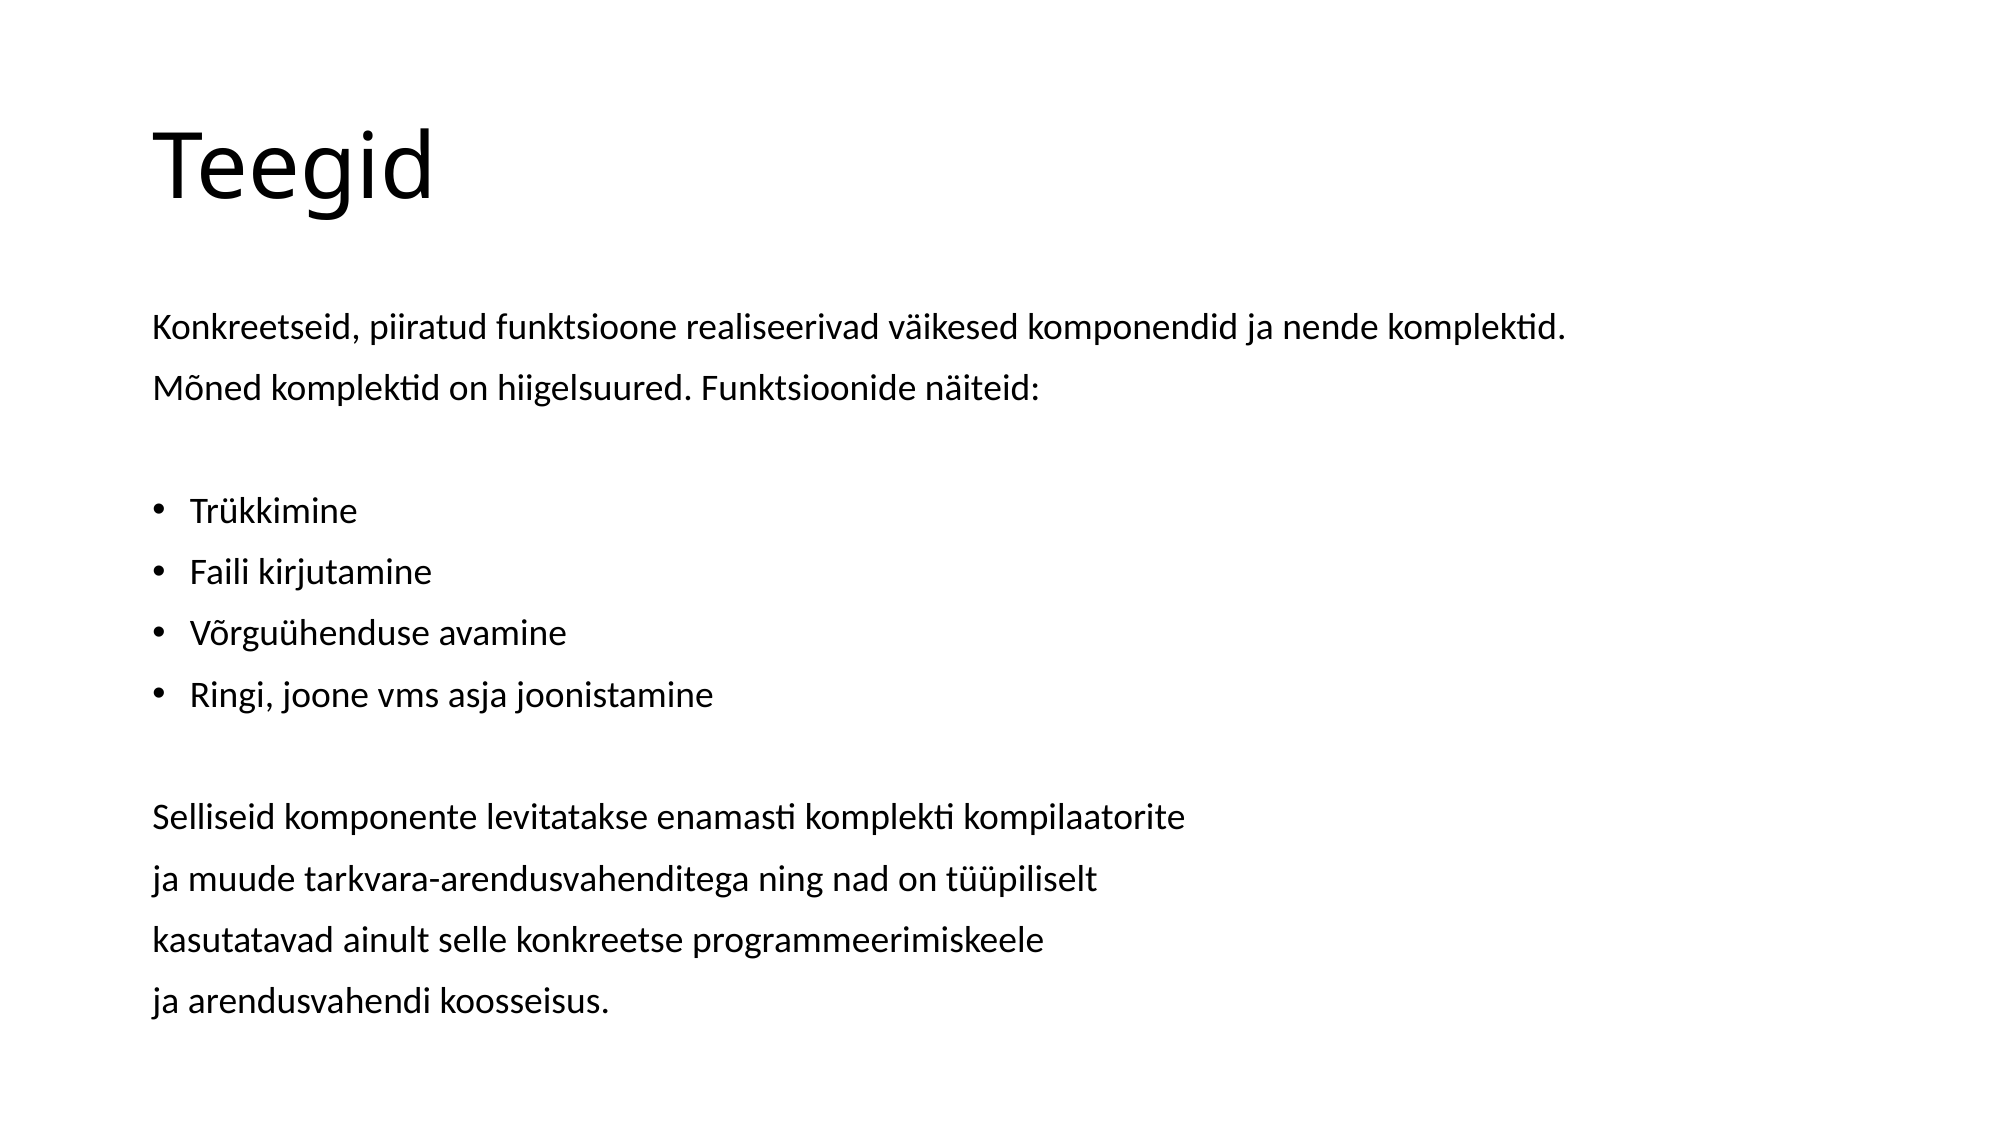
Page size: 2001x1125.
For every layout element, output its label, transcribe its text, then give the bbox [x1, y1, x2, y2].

title Teegid [137, 59, 1863, 278]
list Konkreetseid, piiratud funktsioone realiseerivad väikesed komponendid ja nende komplektid. Mõned komplektid on hiigelsuured. Funktsioonide näiteid: Trükkimine Faili kirjutamine Võrguühenduse avamine Ringi, joone vms asja joonistamine Selliseid komponente levitatakse enamasti komplekti kompilaatorite ja muude tarkvara-arendusvahenditega ning nad on tüüpiliselt kasutatavad ainult selle konkreetse programmeerimiskeele ja arendusvahendi koosseisus. [137, 299, 1863, 1014]
